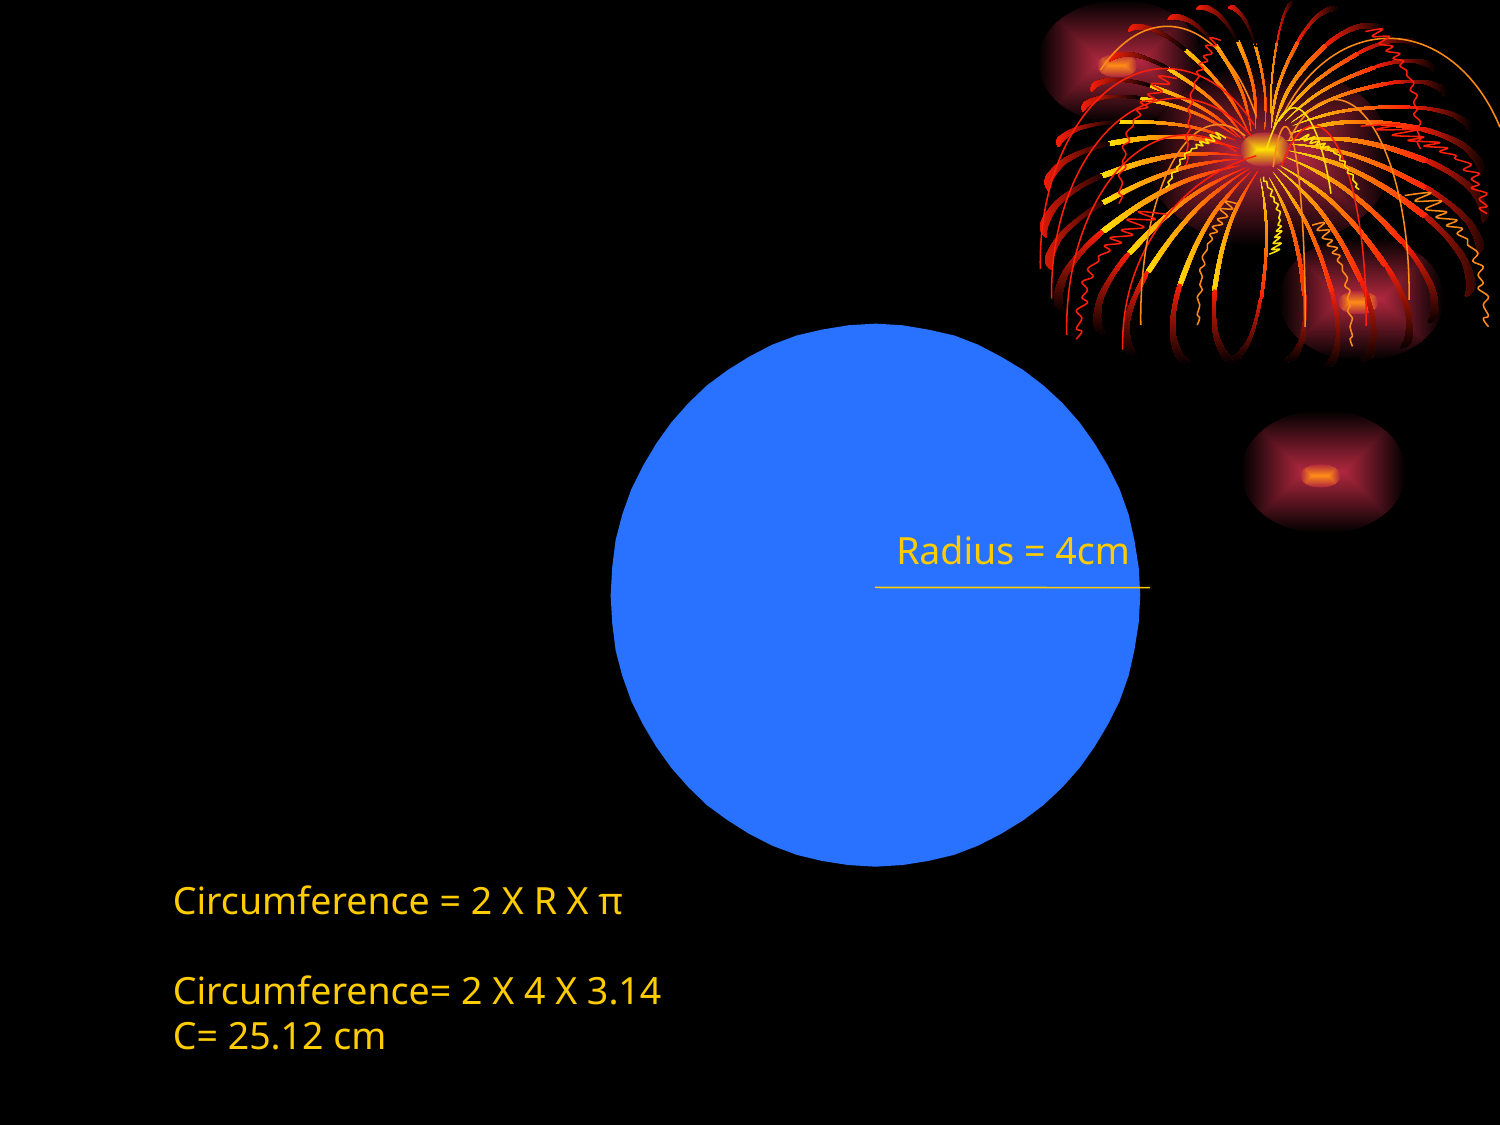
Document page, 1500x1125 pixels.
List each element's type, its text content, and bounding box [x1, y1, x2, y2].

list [587, 299, 1164, 1125]
text_box Circumference = 2 X R X π Circumference= 2 X 4 X 3.14 C= 25.12 cm [158, 869, 582, 1065]
